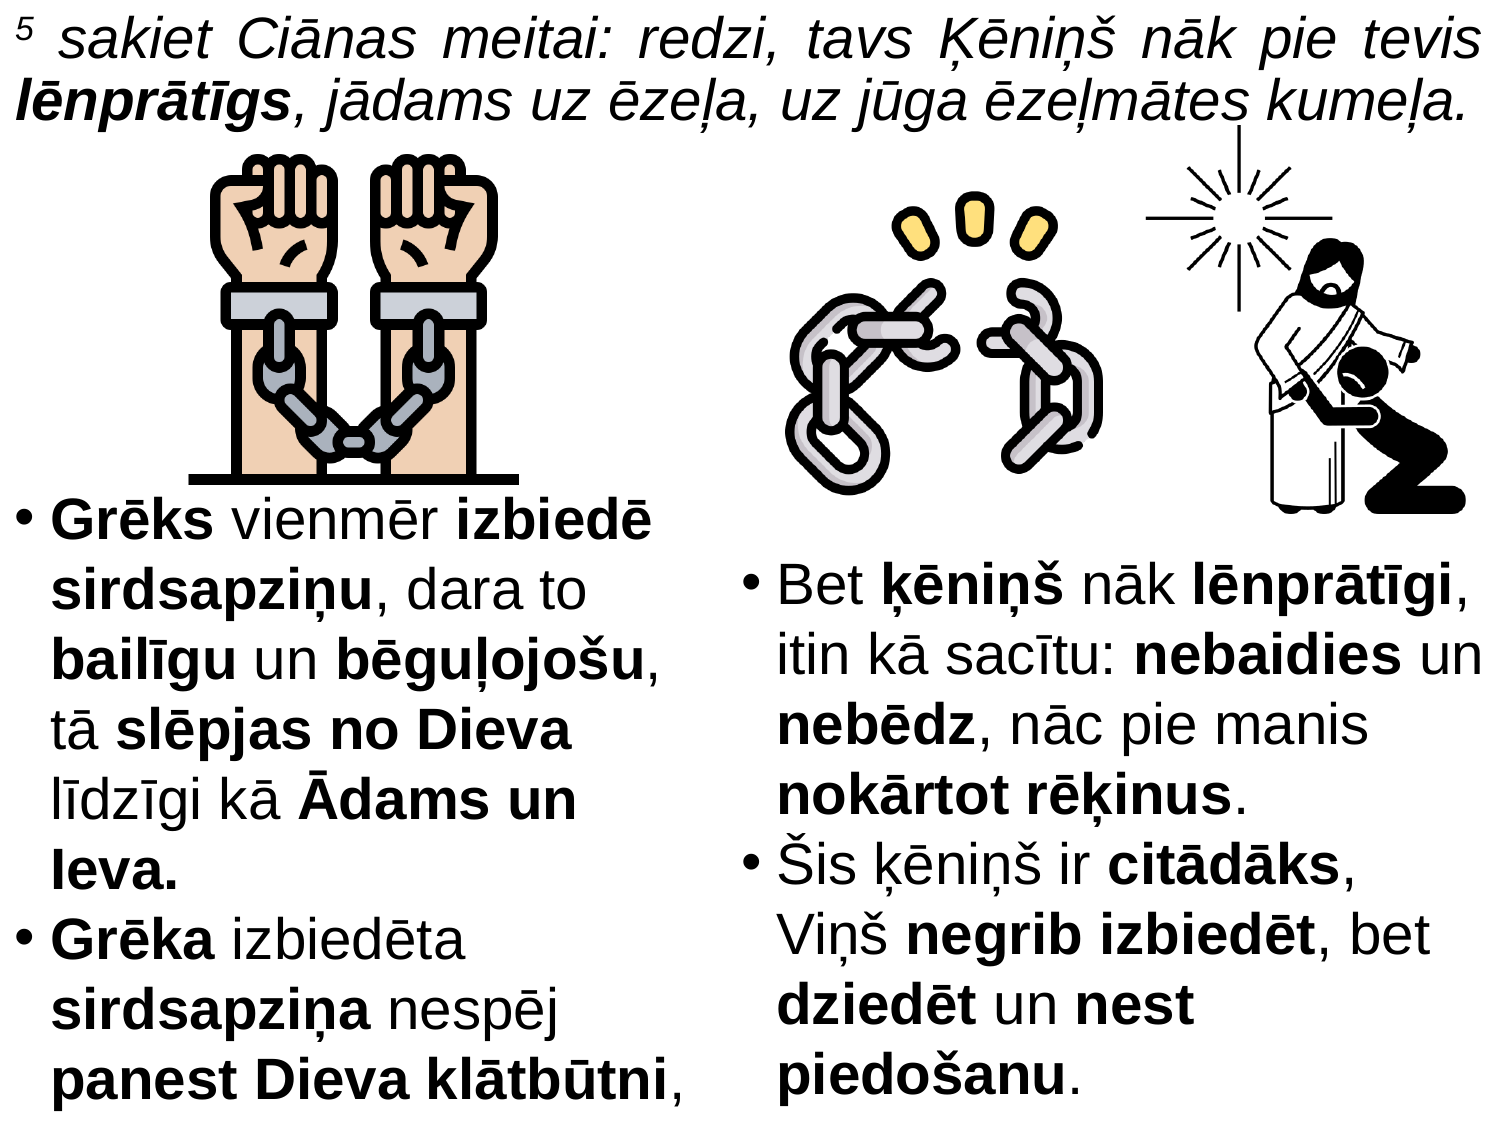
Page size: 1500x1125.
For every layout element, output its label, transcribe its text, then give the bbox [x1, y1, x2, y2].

text_box Grēks vienmēr izbiedē sirdsapziņu, dara to bailīgu un bēguļojošu, tā slēpjas no Dieva līdzīgi kā Ādams un Ieva. Grēka izbiedēta sirdsapziņa nespēj panest Dieva klātbūtni, un baidās no soda. [0, 473, 727, 1125]
text_box Bet ķēniņš nāk lēnprātīgi, itin kā sacītu: nebaidies un nebēdz, nāc pie manis nokārtot rēķinus. Šis ķēniņš ir citādāks, Viņš negrib izbiedēt, bet dziedēt un nest piedošanu. [726, 538, 1500, 1114]
picture [1111, 125, 1500, 514]
picture [785, 184, 1103, 502]
picture [182, 148, 525, 491]
list 5 sakiet Ciānas meitai: redzi, tavs Ķēniņš nāk pie tevis lēnprātīgs, jādams uz ēzeļa, uz jūga ēzeļmātes kumeļa. [0, 0, 1500, 178]
